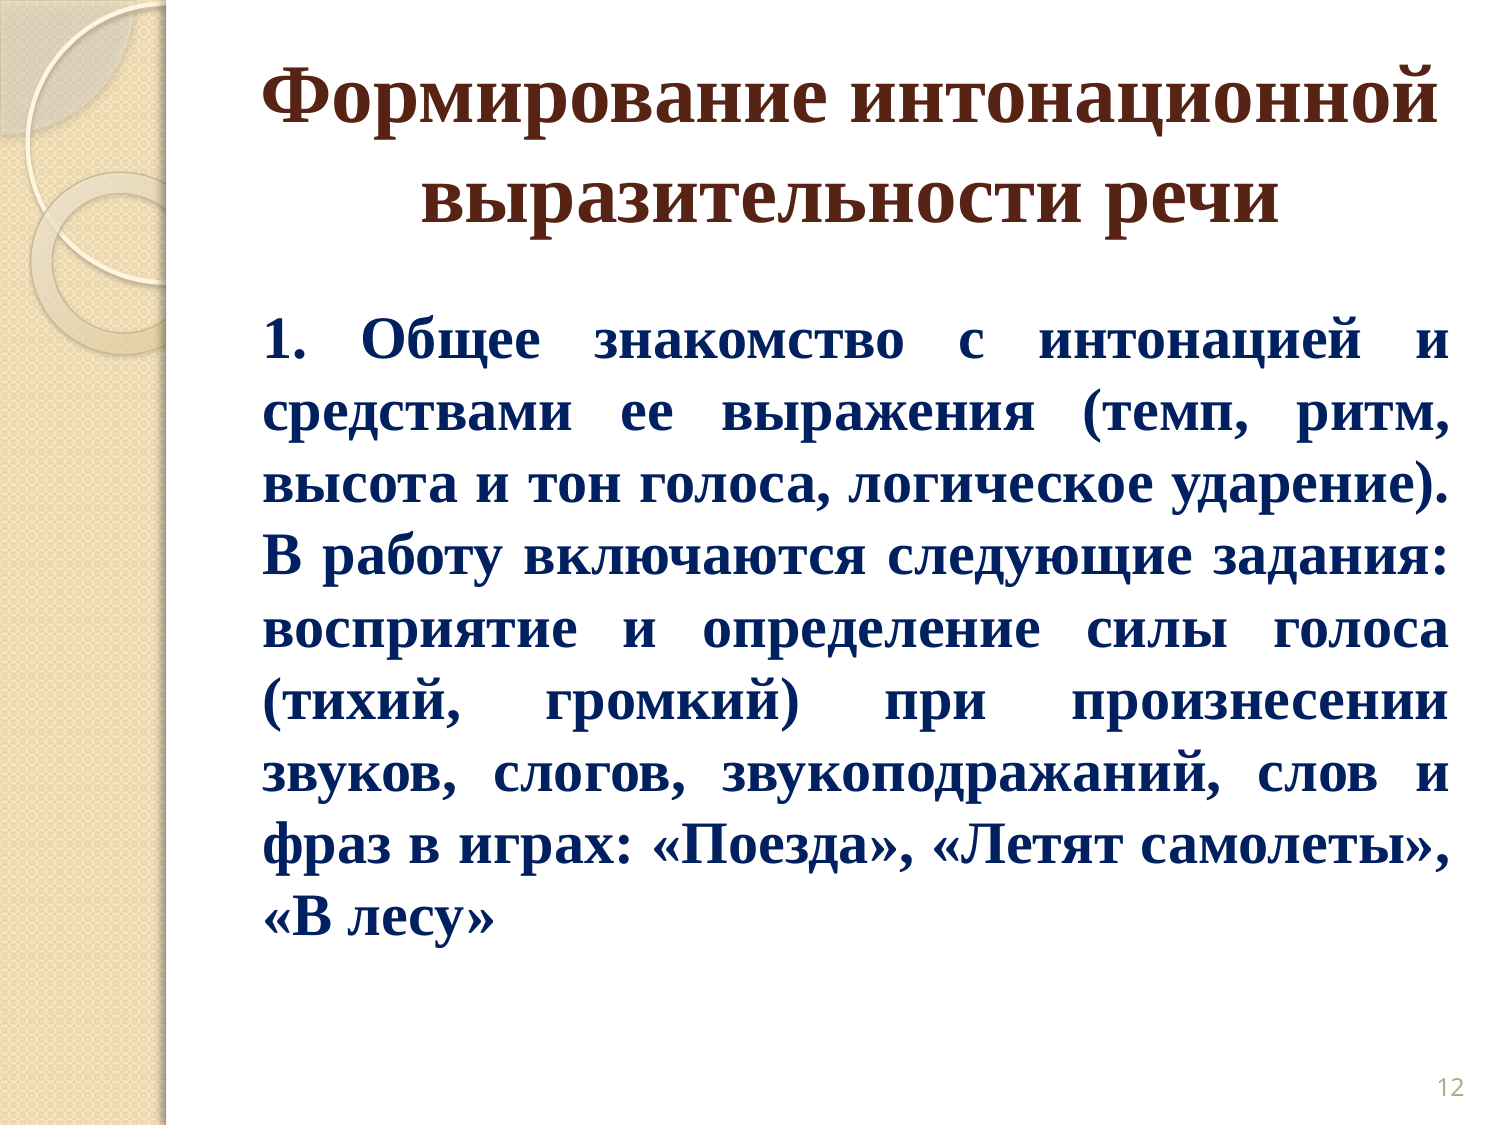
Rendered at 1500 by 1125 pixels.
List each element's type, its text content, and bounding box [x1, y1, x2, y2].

list 1. Общее знакомство с интонацией и средствами ее выражения (темп, ритм, высота и тон голоса, логическое ударение). В работу включаются следующие задания: восприятие и определение силы голоса (тихий, громкий) при произнесении звуков, слогов, звукоподражаний, слов и фраз в играх: «Поезда», «Летят самолеты», «В лесу» [235, 290, 1466, 1025]
title Формирование интонационной выразительности речи [235, 45, 1466, 233]
slide_number 12 [1413, 1034, 1488, 1113]
